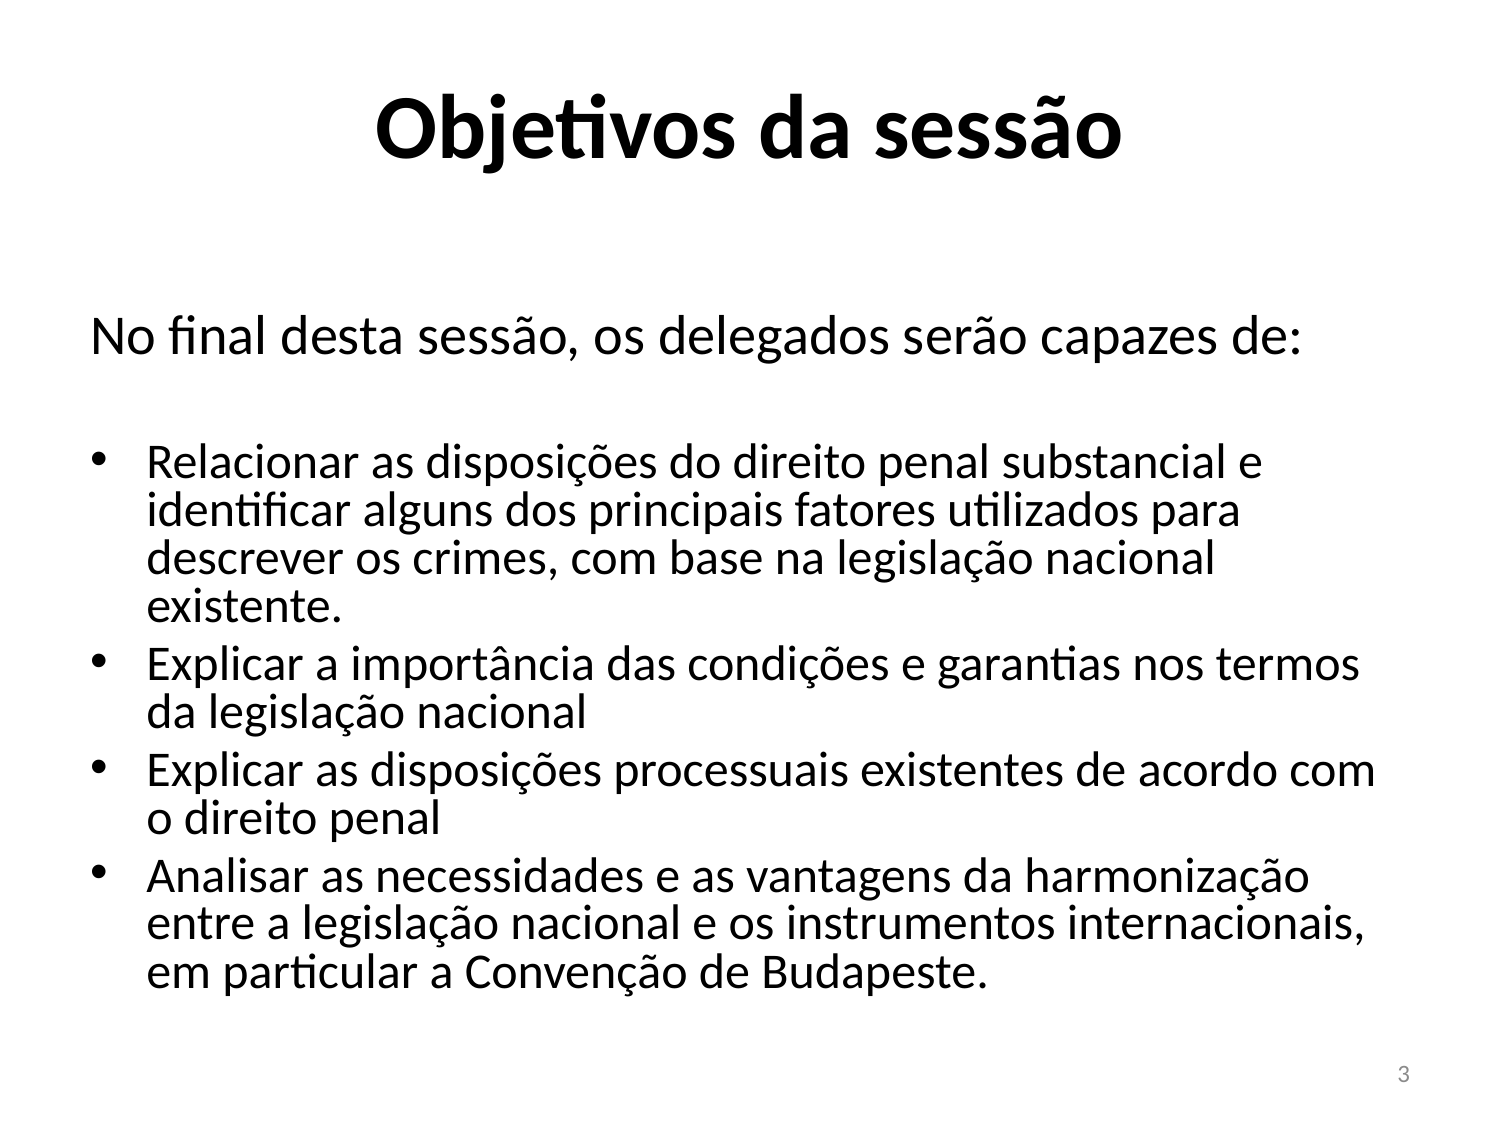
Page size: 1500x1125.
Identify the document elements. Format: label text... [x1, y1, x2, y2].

slide_number 3 [1074, 1042, 1425, 1103]
title Objetivos da sessão [75, 45, 1425, 199]
list No final desta sessão, os delegados serão capazes de: Relacionar as disposições do direito penal substancial e identificar alguns dos principais fatores utilizados para descrever os crimes, com base na legislação nacional existente. Explicar a importância das condições e garantias nos termos da legislação nacional Explicar as disposições processuais existentes de acordo com o direito penal Analisar as necessidades e as vantagens da harmonização entre a legislação nacional e os instrumentos internacionais, em particular a Convenção de Budapeste. [75, 224, 1425, 1035]
